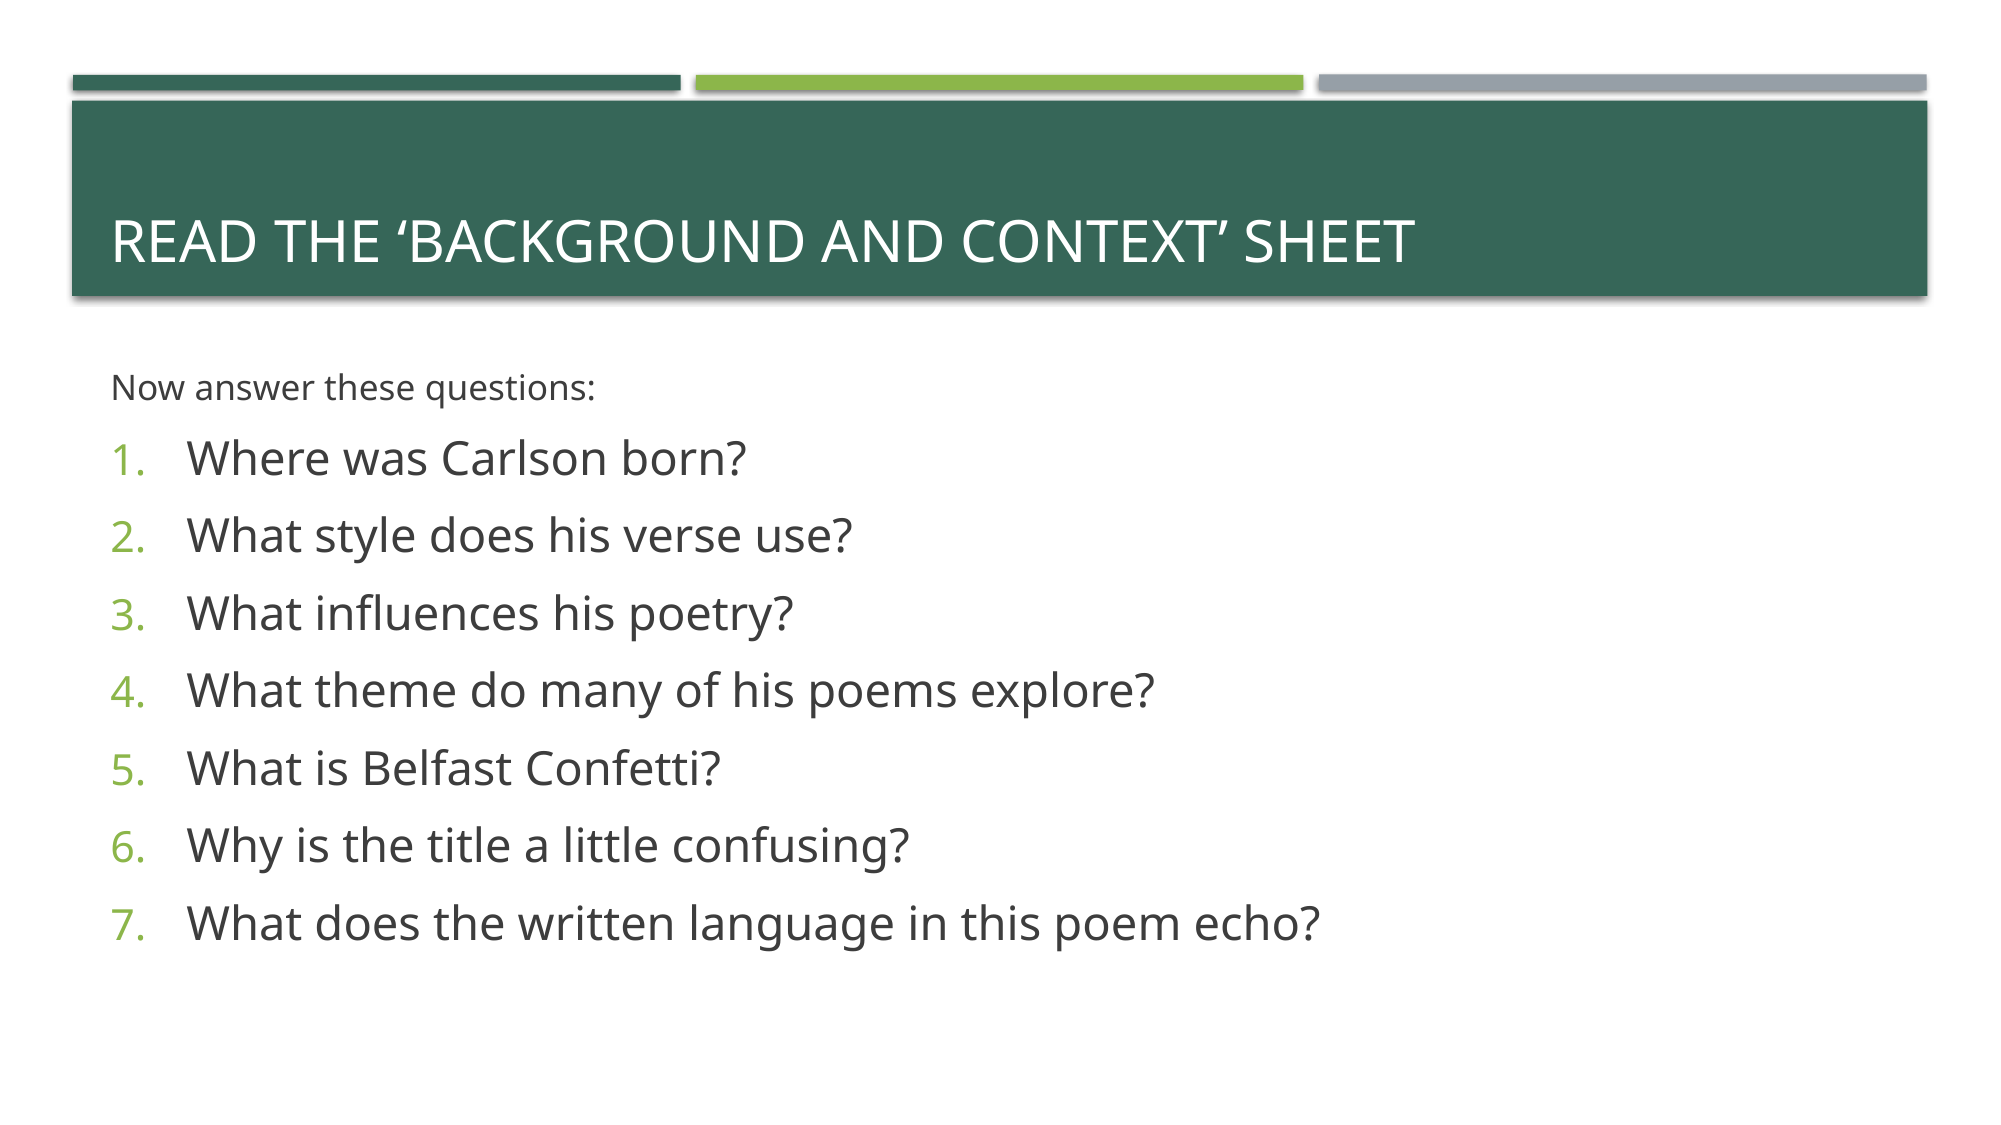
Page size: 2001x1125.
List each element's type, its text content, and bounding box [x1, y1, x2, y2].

title Read the ‘background and context’ sheet [95, 115, 1905, 282]
list Now answer these questions: Where was Carlson born? What style does his verse use? What influences his poetry? What theme do many of his poems explore? What is Belfast Confetti? Why is the title a little confusing? What does the written language in this poem echo? [95, 357, 1905, 962]
